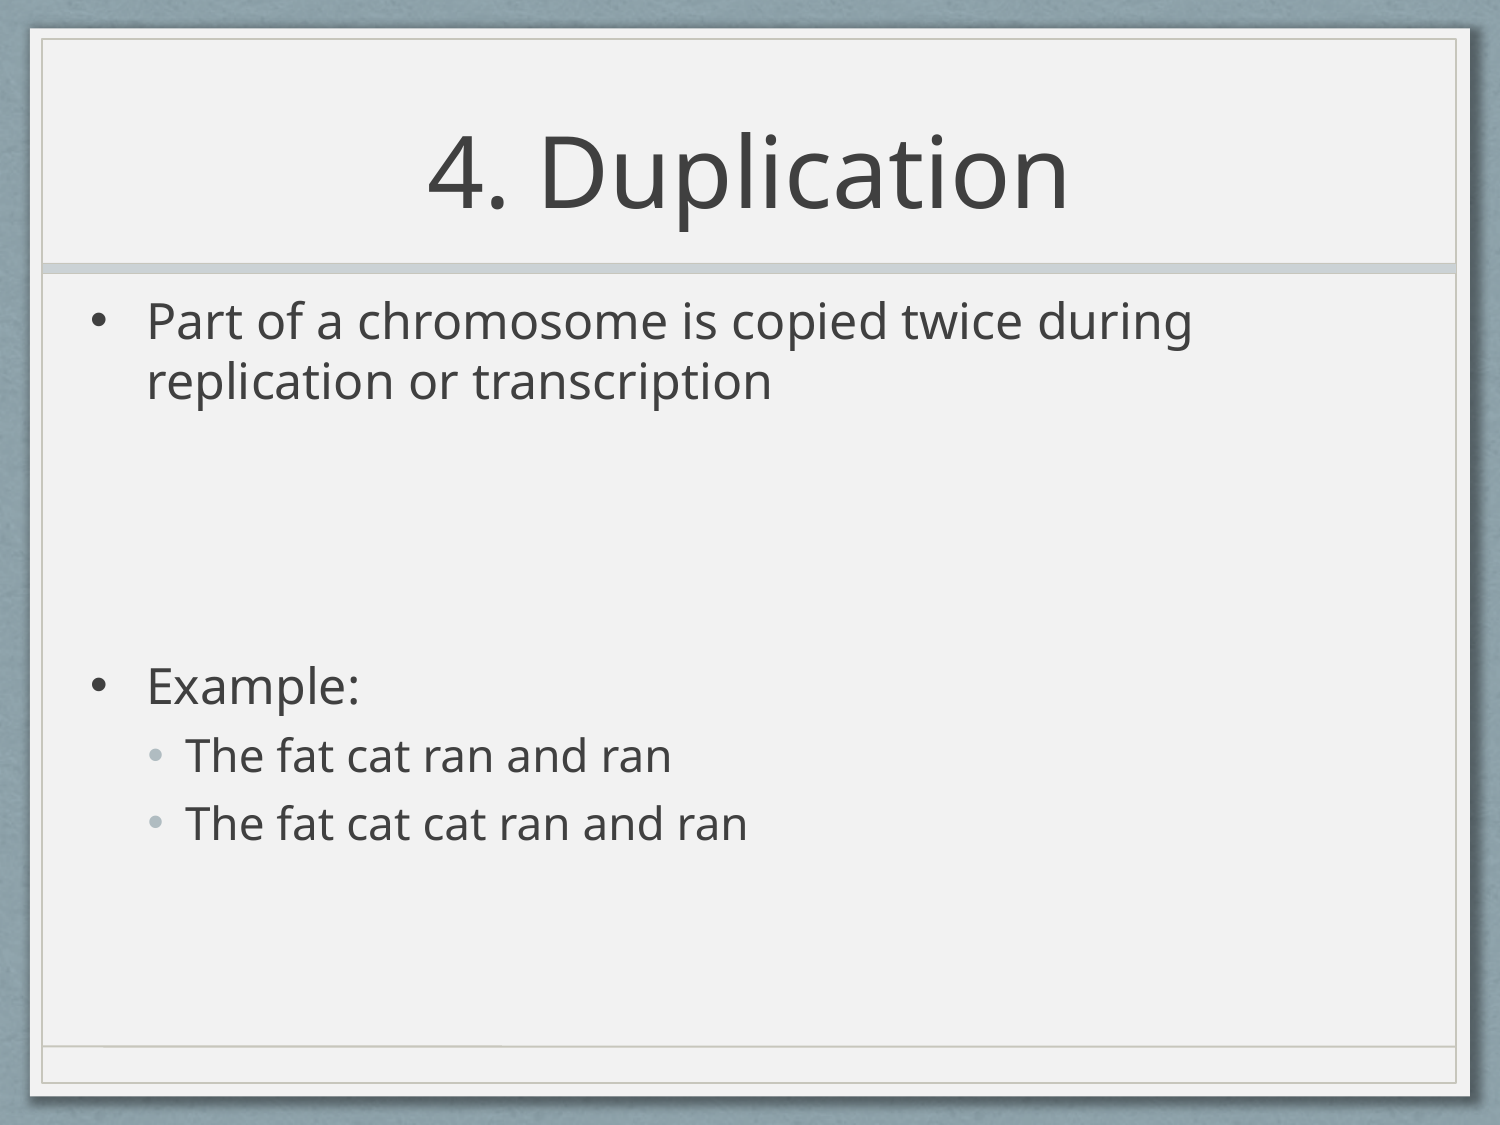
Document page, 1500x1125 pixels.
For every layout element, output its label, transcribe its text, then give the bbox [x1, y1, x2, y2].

list Part of a chromosome is copied twice during replication or transcription Example: The fat cat ran and ran The fat cat cat ran and ran [75, 282, 1425, 1125]
title 4. Duplication [112, 75, 1388, 263]
